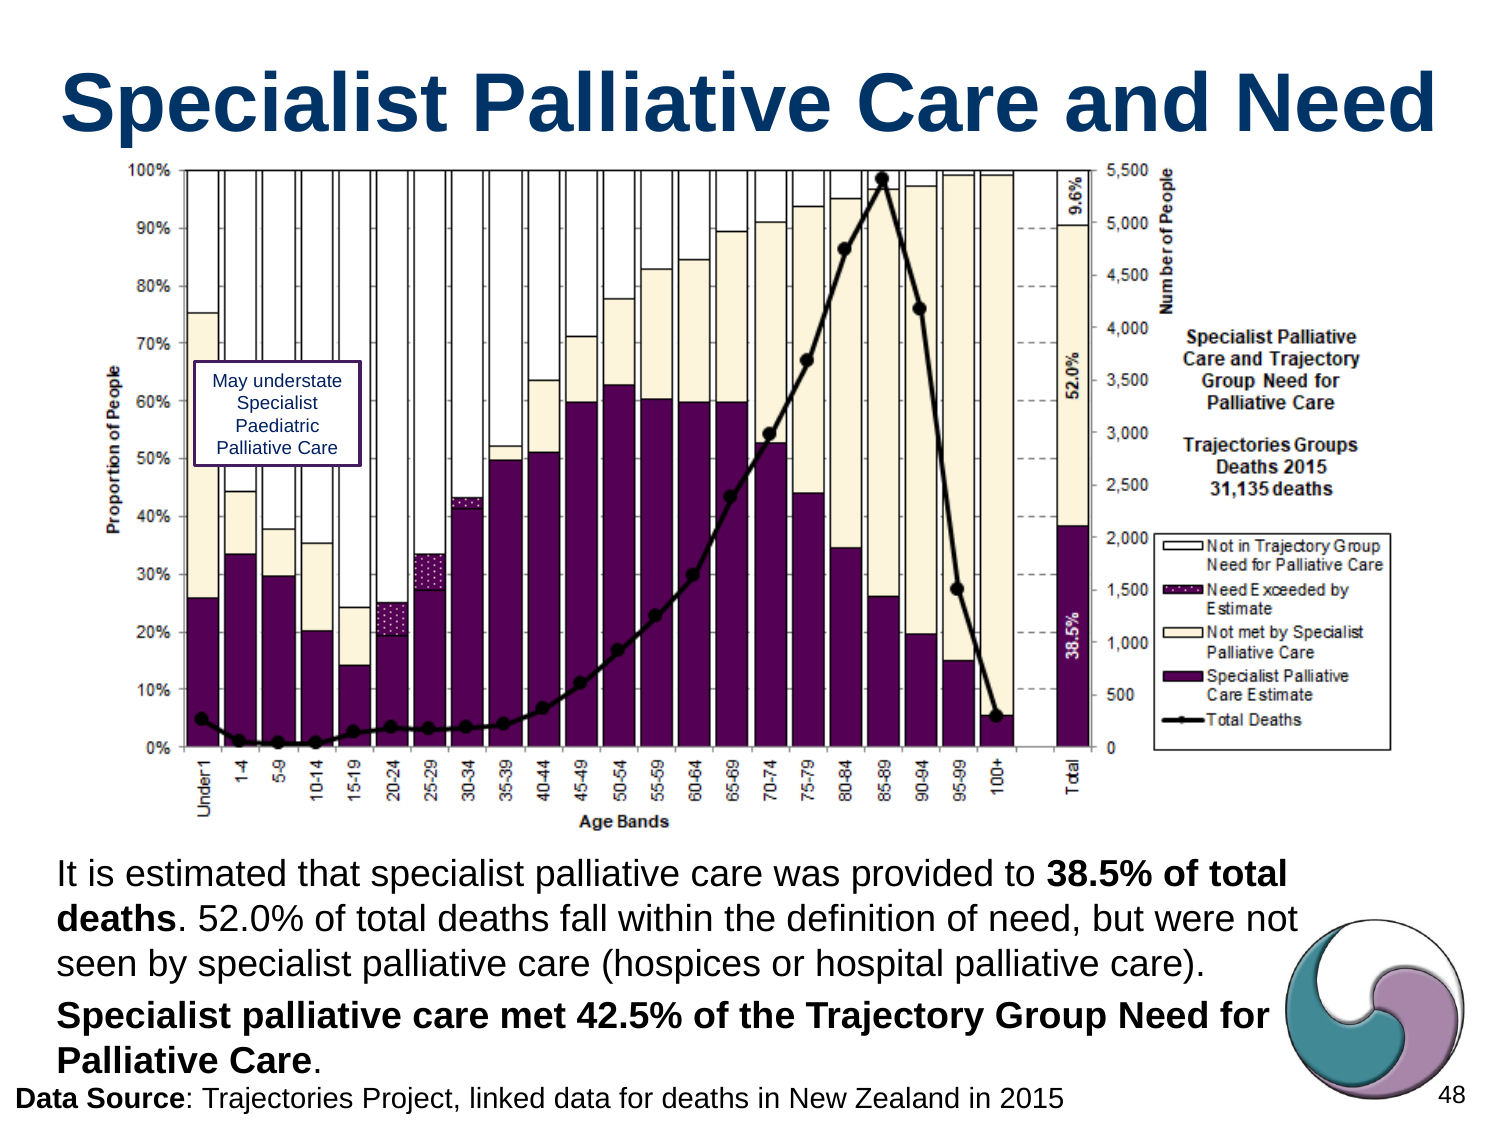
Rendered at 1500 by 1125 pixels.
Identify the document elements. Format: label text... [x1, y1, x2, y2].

picture [96, 148, 1404, 845]
picture [1455, 1095, 1462, 1101]
picture [1281, 916, 1468, 1101]
list Data Source: Trajectories Project, linked data for deaths in New Zealand in 2015 [0, 1071, 1188, 1123]
picture [1441, 1089, 1447, 1097]
list It is estimated that specialist palliative care was provided to 38.5% of total deaths. 52.0% of total deaths fall within the definition of need, but were not seen by specialist palliative care (hospices or hospital palliative care). Specialist palliative care met 42.5% of the Trajectory Group Need for Palliative Care. [41, 841, 1335, 893]
title Specialist Palliative Care and Need [0, 12, 1500, 200]
